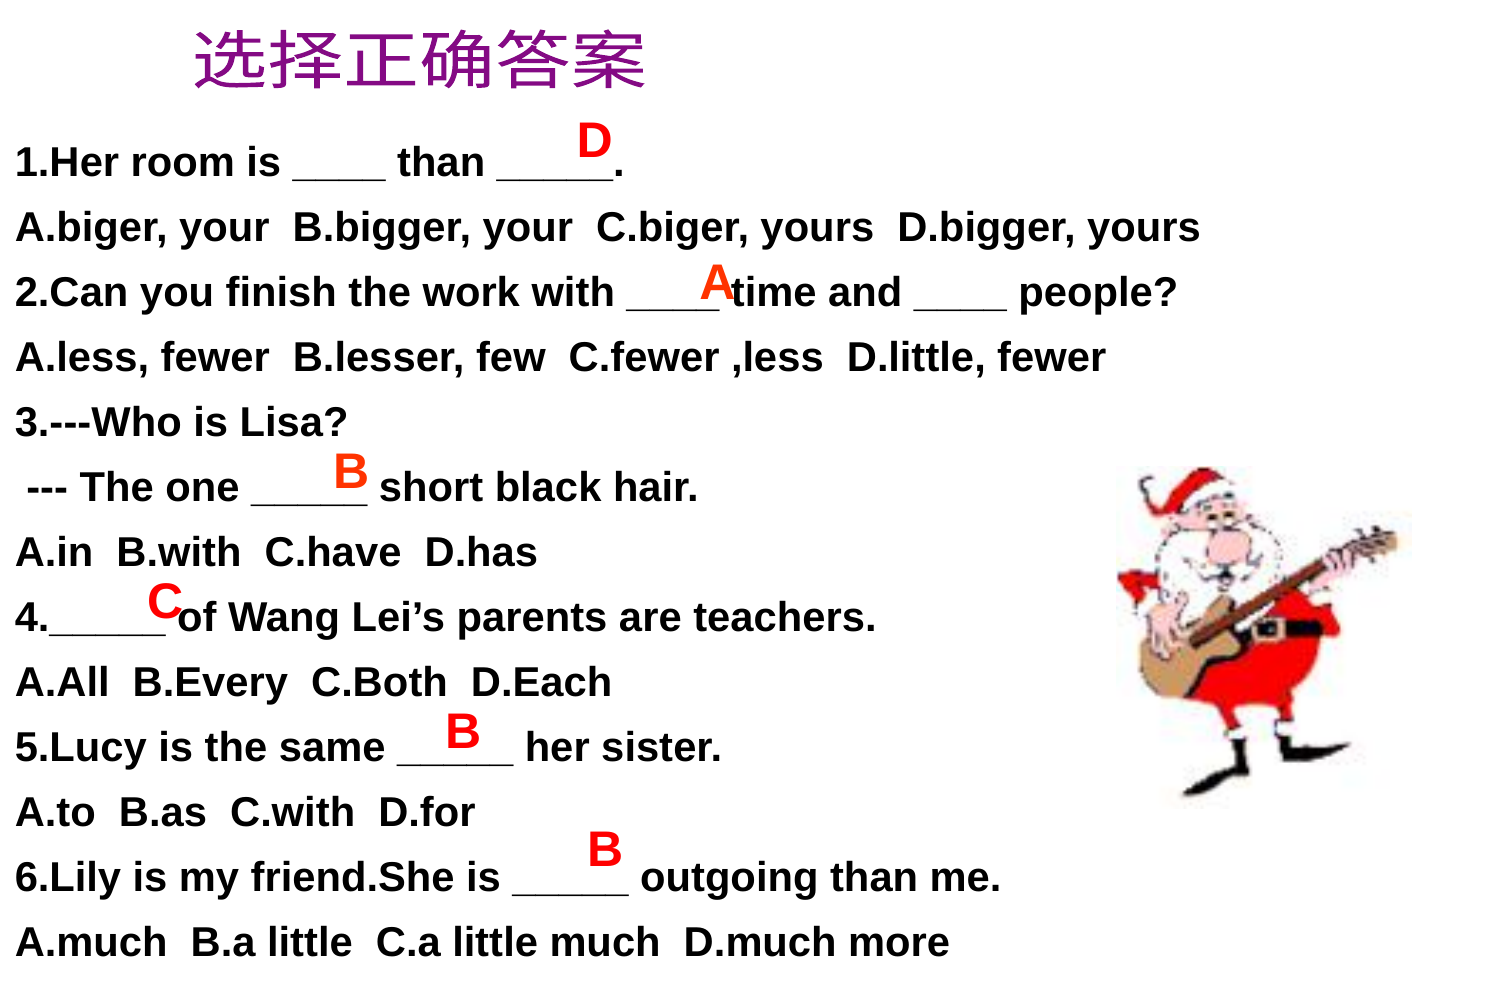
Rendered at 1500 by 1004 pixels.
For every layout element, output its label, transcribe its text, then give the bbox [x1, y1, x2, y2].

text_box A [684, 242, 764, 317]
text_box B [572, 809, 638, 884]
text_box 1.Her room is ____ than _____. A.biger, your B.bigger, your C.biger, yours D.bigger, yours 2.Can you finish the work with ____ time and ____ people? A.less, fewer B.lesser, few C.fewer ,less D.little, fewer 3.---Who is Lisa? --- The one _____ short black hair. A.in B.with C.have D.has 4._____ of Wang Lei’s parents are teachers. A.All B.Every C.Both D.Each 5.Lucy is the same _____ her sister. A.to B.as C.with D.for 6.Lily is my friend.She is _____ outgoing than me. A.much B.a little C.a little much D.much more [0, 112, 1459, 973]
text_box D [561, 100, 628, 175]
text_box B [430, 690, 496, 766]
text_box B [318, 431, 398, 506]
picture [1115, 466, 1412, 810]
text_box C [88, 561, 183, 636]
